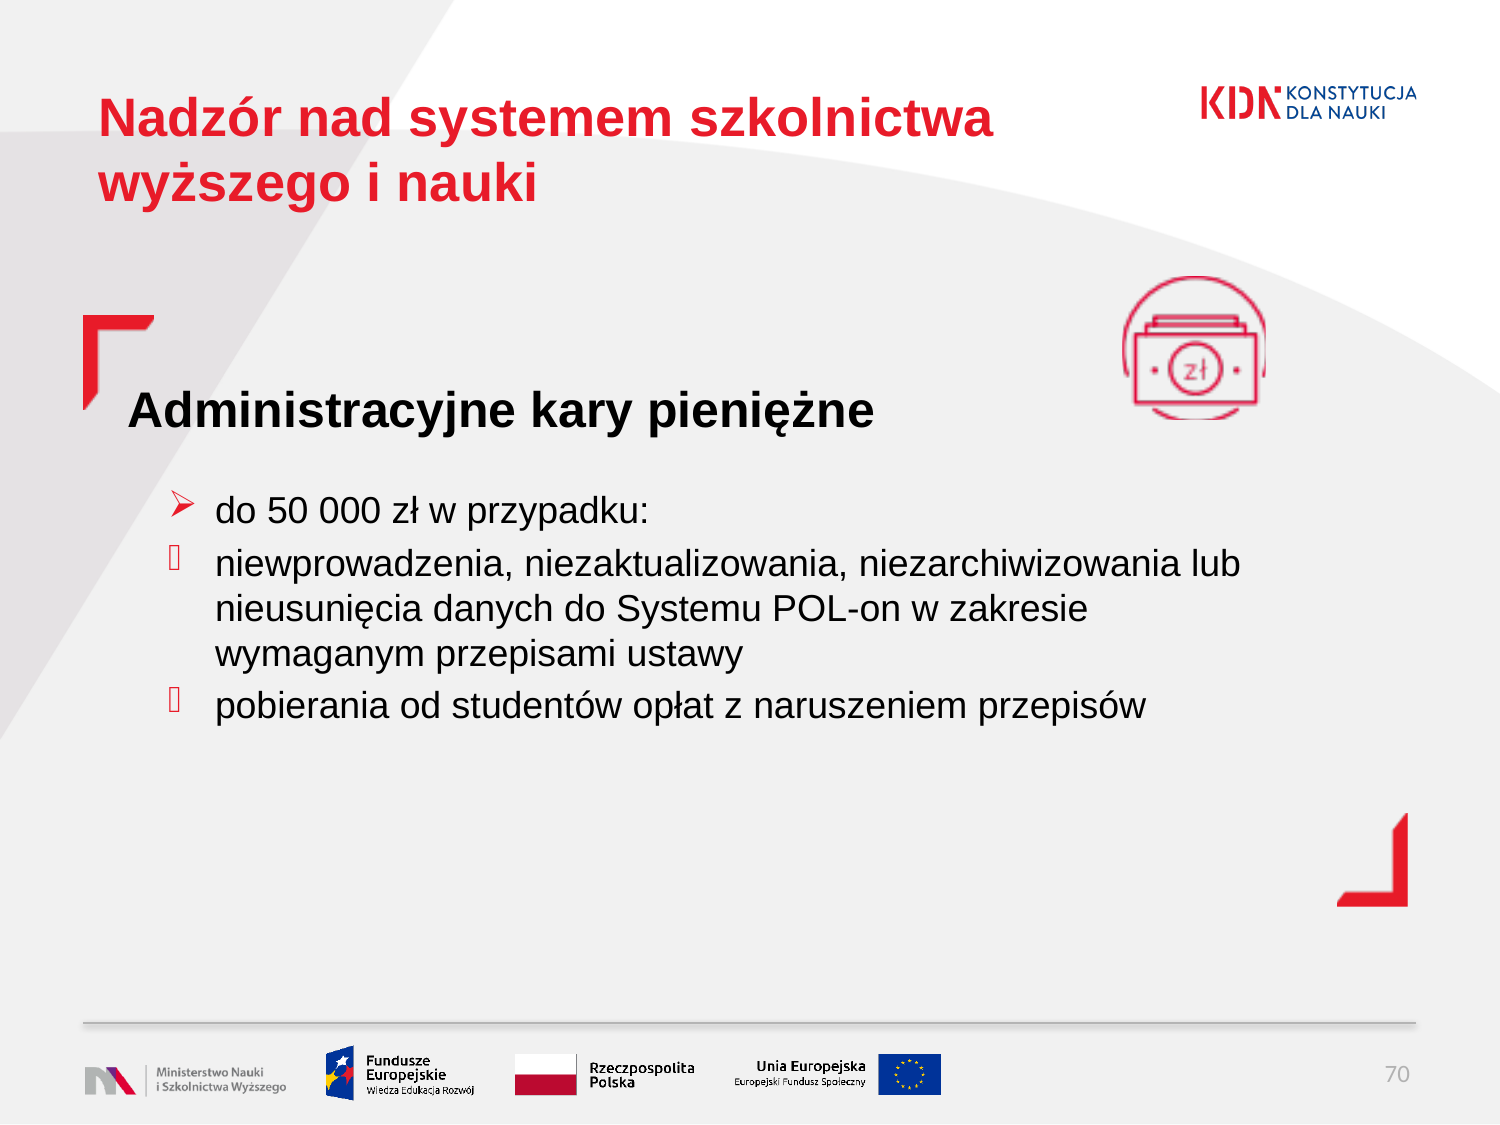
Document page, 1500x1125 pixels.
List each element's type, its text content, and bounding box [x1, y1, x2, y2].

title Nadzór nad systemem szkolnictwa wyższego i nauki [83, 74, 1170, 143]
text_box [95, 328, 1075, 916]
list do 50 000 zł w przypadku: niewprowadzenia, niezaktualizowania, niezarchiwizowania lub nieusunięcia danych do Systemu POL-on w zakresie wymaganym przepisami ustawy pobierania od studentów opłat z naruszeniem przepisów [153, 478, 1259, 893]
picture [0, 0, 1500, 1125]
text_box Administracyjne kary pieniężne [113, 370, 1234, 446]
slide_number 70 [1074, 1042, 1425, 1103]
